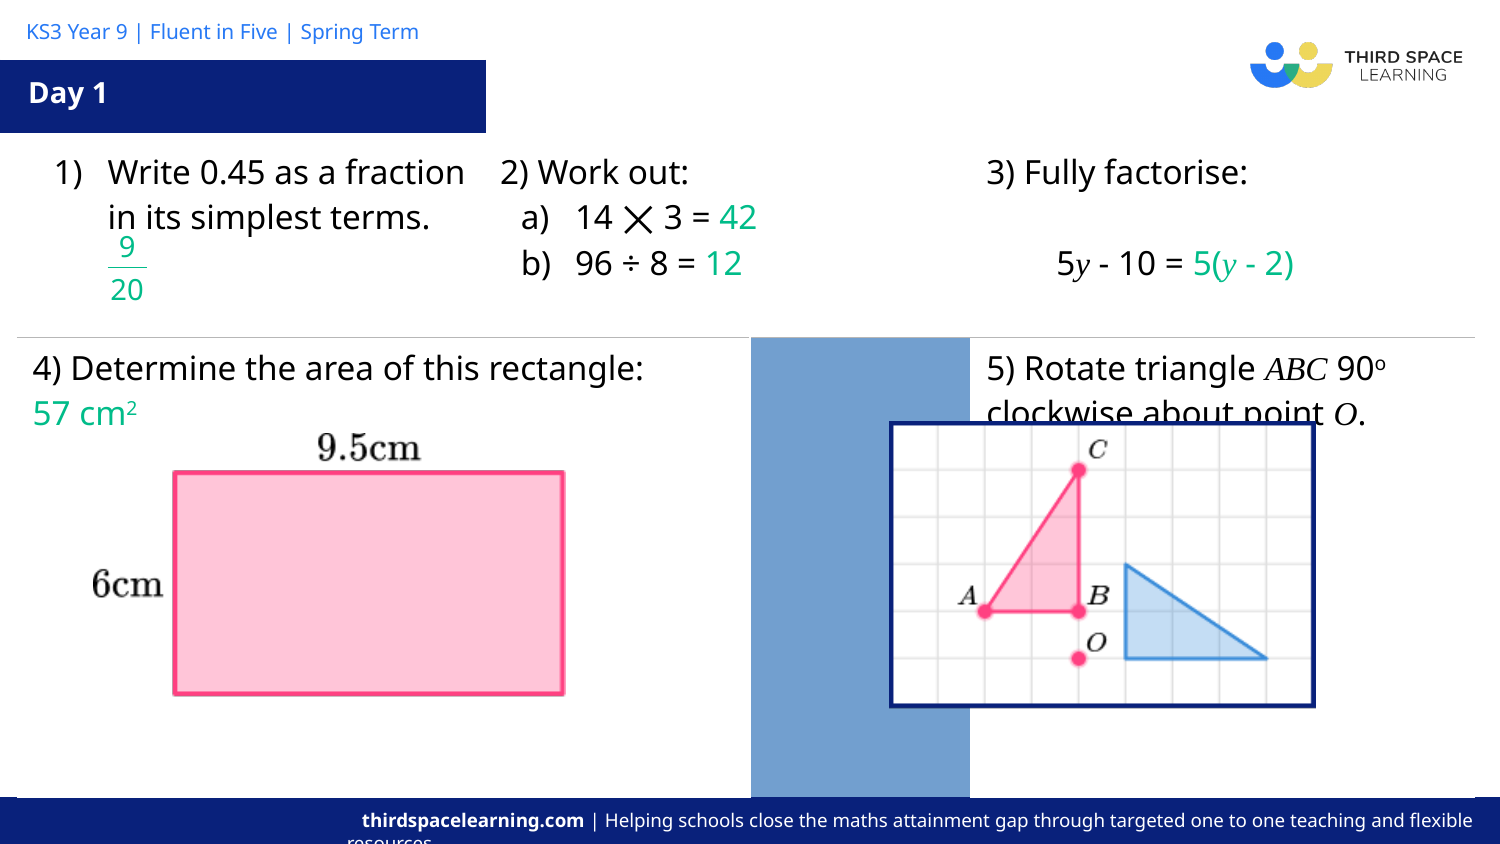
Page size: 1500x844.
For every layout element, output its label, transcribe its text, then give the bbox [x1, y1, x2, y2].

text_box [107, 227, 147, 308]
table_header 2) Work out: 14 ⨉ 3 = 42 96 ÷ 8 = 12 [486, 142, 970, 337]
picture [93, 433, 566, 698]
picture [1250, 33, 1465, 99]
table_cell 4) Determine the area of this rectangle: 57 cm2 [19, 338, 749, 796]
text_box Day 1 [13, 59, 383, 125]
table_cell 5) Rotate triangle ABC 90o clockwise about point O. [972, 338, 1474, 796]
table_header Write 0.45 as a fraction in its simplest terms. [19, 142, 484, 337]
picture [888, 421, 1316, 710]
table_header 3) Fully factorise: 5y - 10 = 5(y - 2) [972, 142, 1474, 337]
